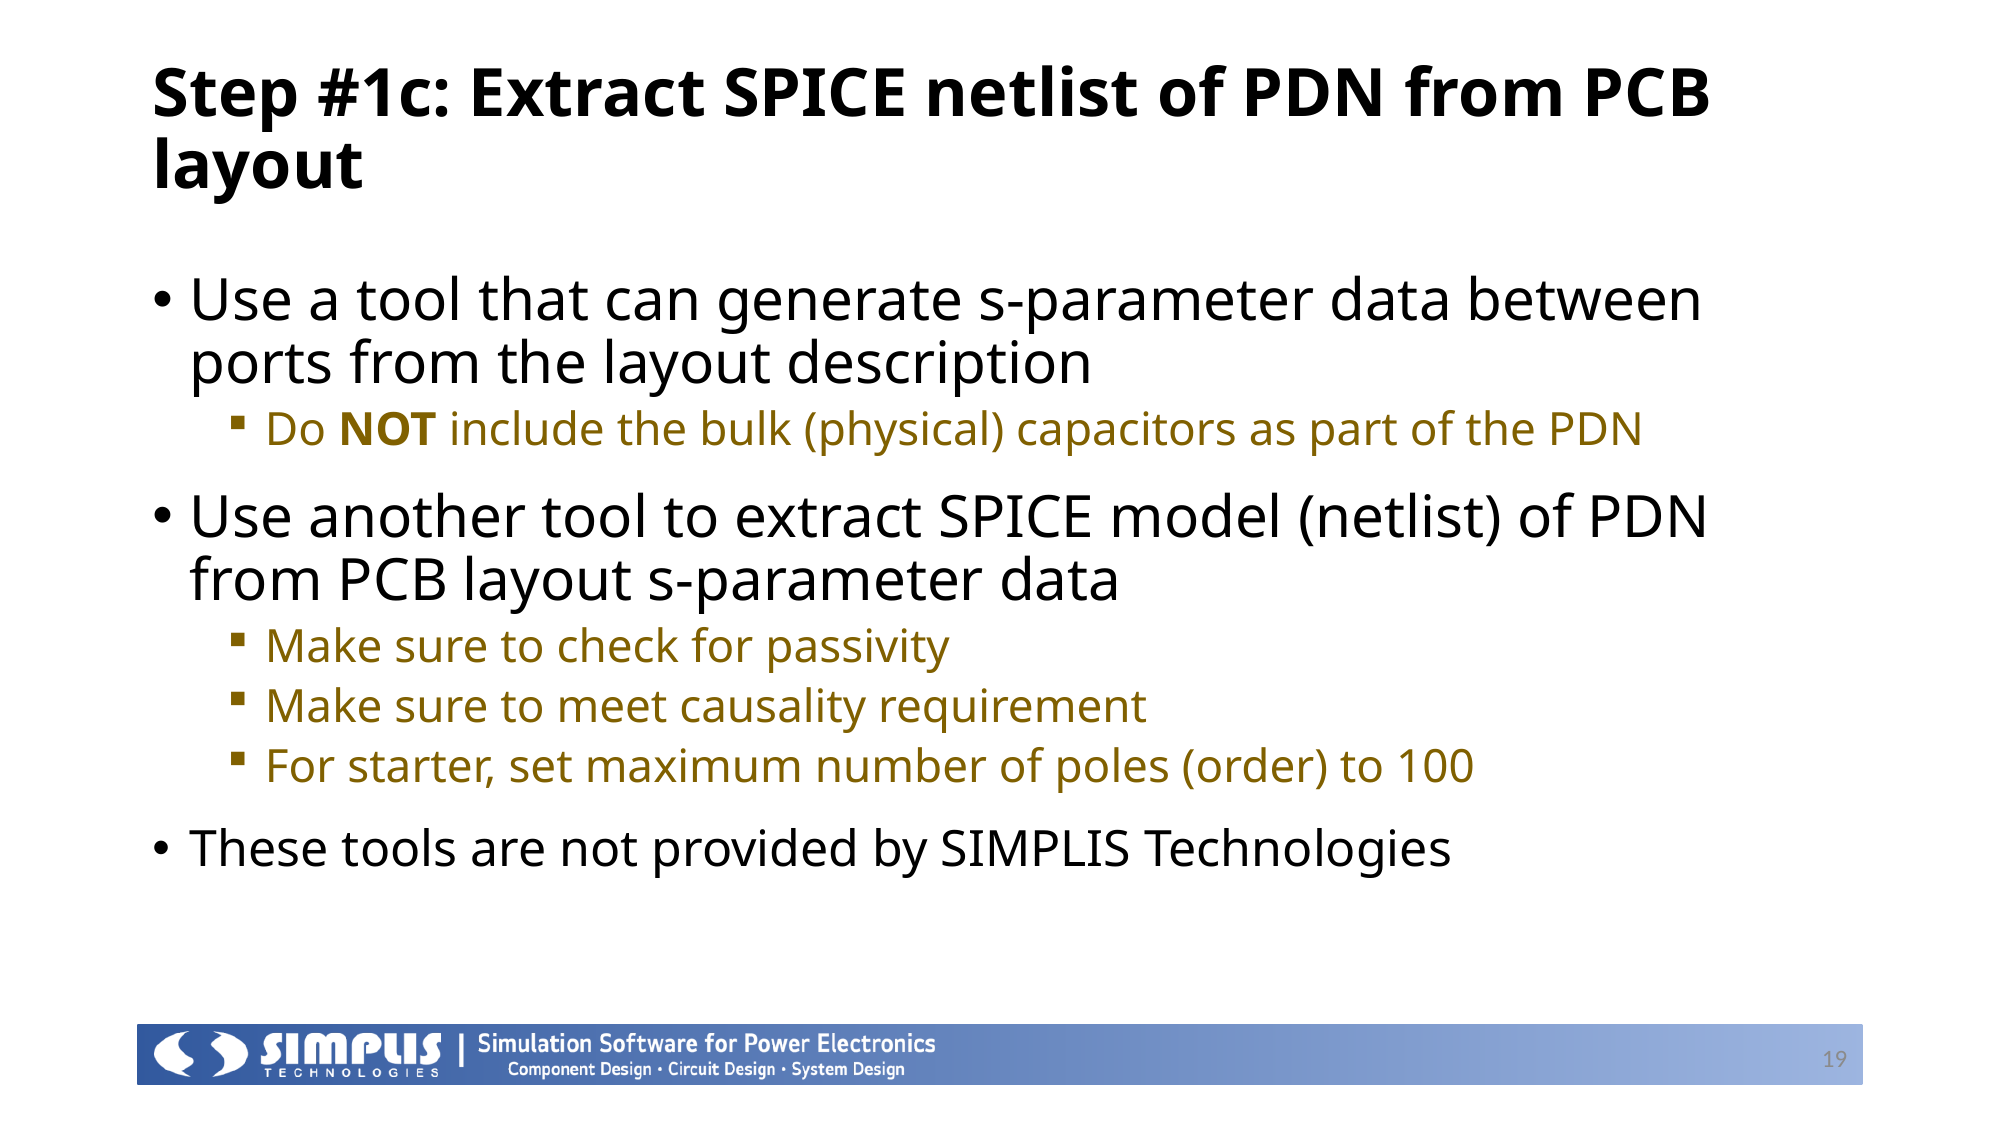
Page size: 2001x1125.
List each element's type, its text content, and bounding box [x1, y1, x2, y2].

slide_number 19 [1412, 1027, 1863, 1088]
list Use a tool that can generate s-parameter data between ports from the layout description Do NOT include the bulk (physical) capacitors as part of the PDN Use another tool to extract SPICE model (netlist) of PDN from PCB layout s-parameter data Make sure to check for passivity Make sure to meet causality requirement For starter, set maximum number of poles (order) to 100 These tools are not provided by SIMPLIS Technologies [137, 262, 1863, 1014]
title Step #1c: Extract SPICE netlist of PDN from PCB layout [137, 37, 1863, 225]
picture [154, 1014, 945, 1108]
